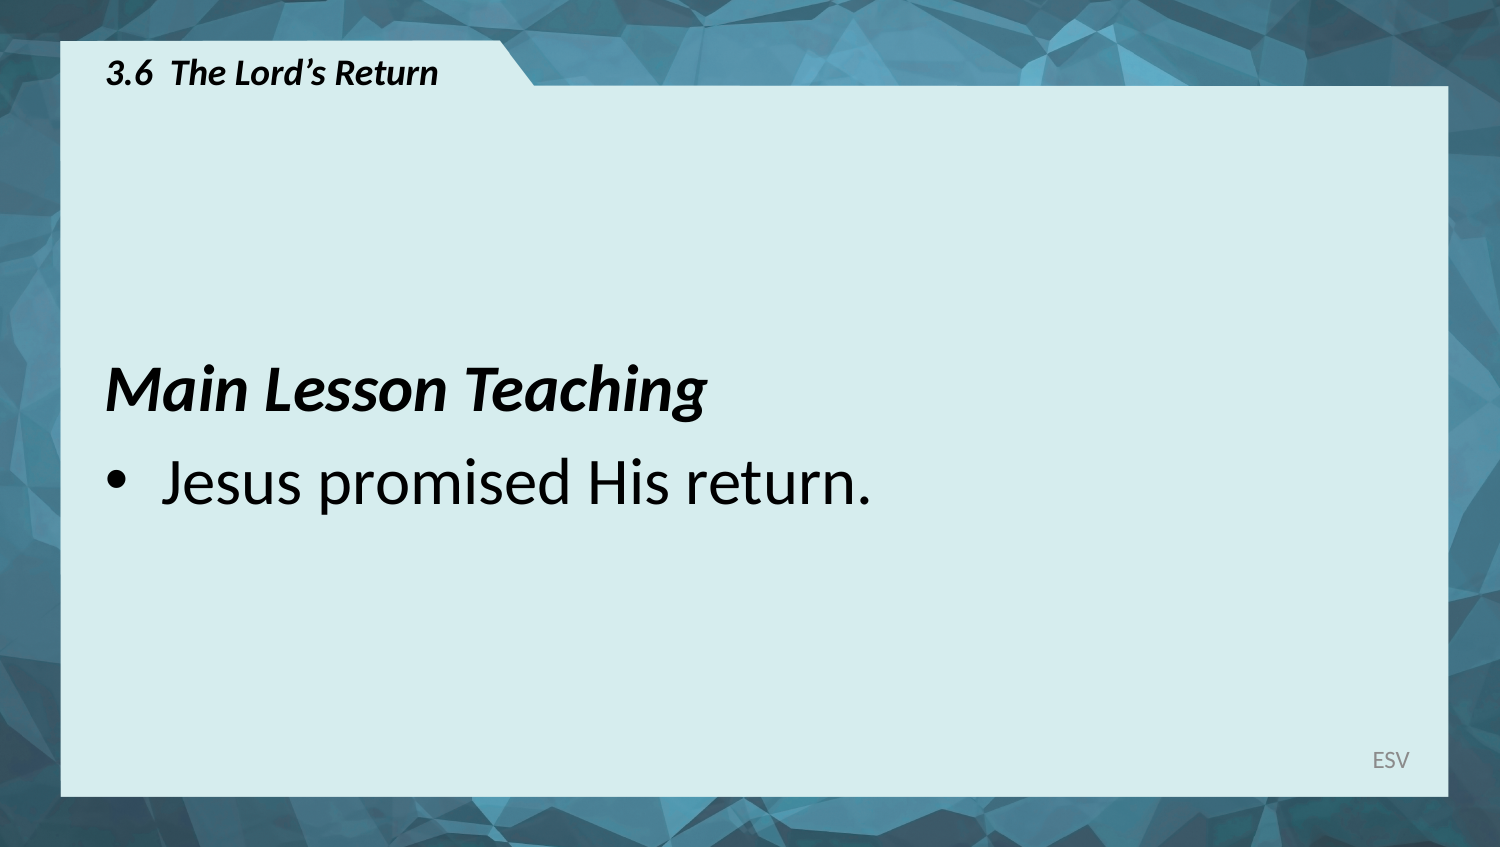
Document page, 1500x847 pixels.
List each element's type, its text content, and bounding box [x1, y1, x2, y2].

footer ESV [950, 736, 1425, 782]
list Main Lesson Teaching Jesus promised His return. [89, 141, 1403, 722]
title 3.6 The Lord’s Return [89, 33, 1420, 108]
picture [0, 0, 1500, 847]
